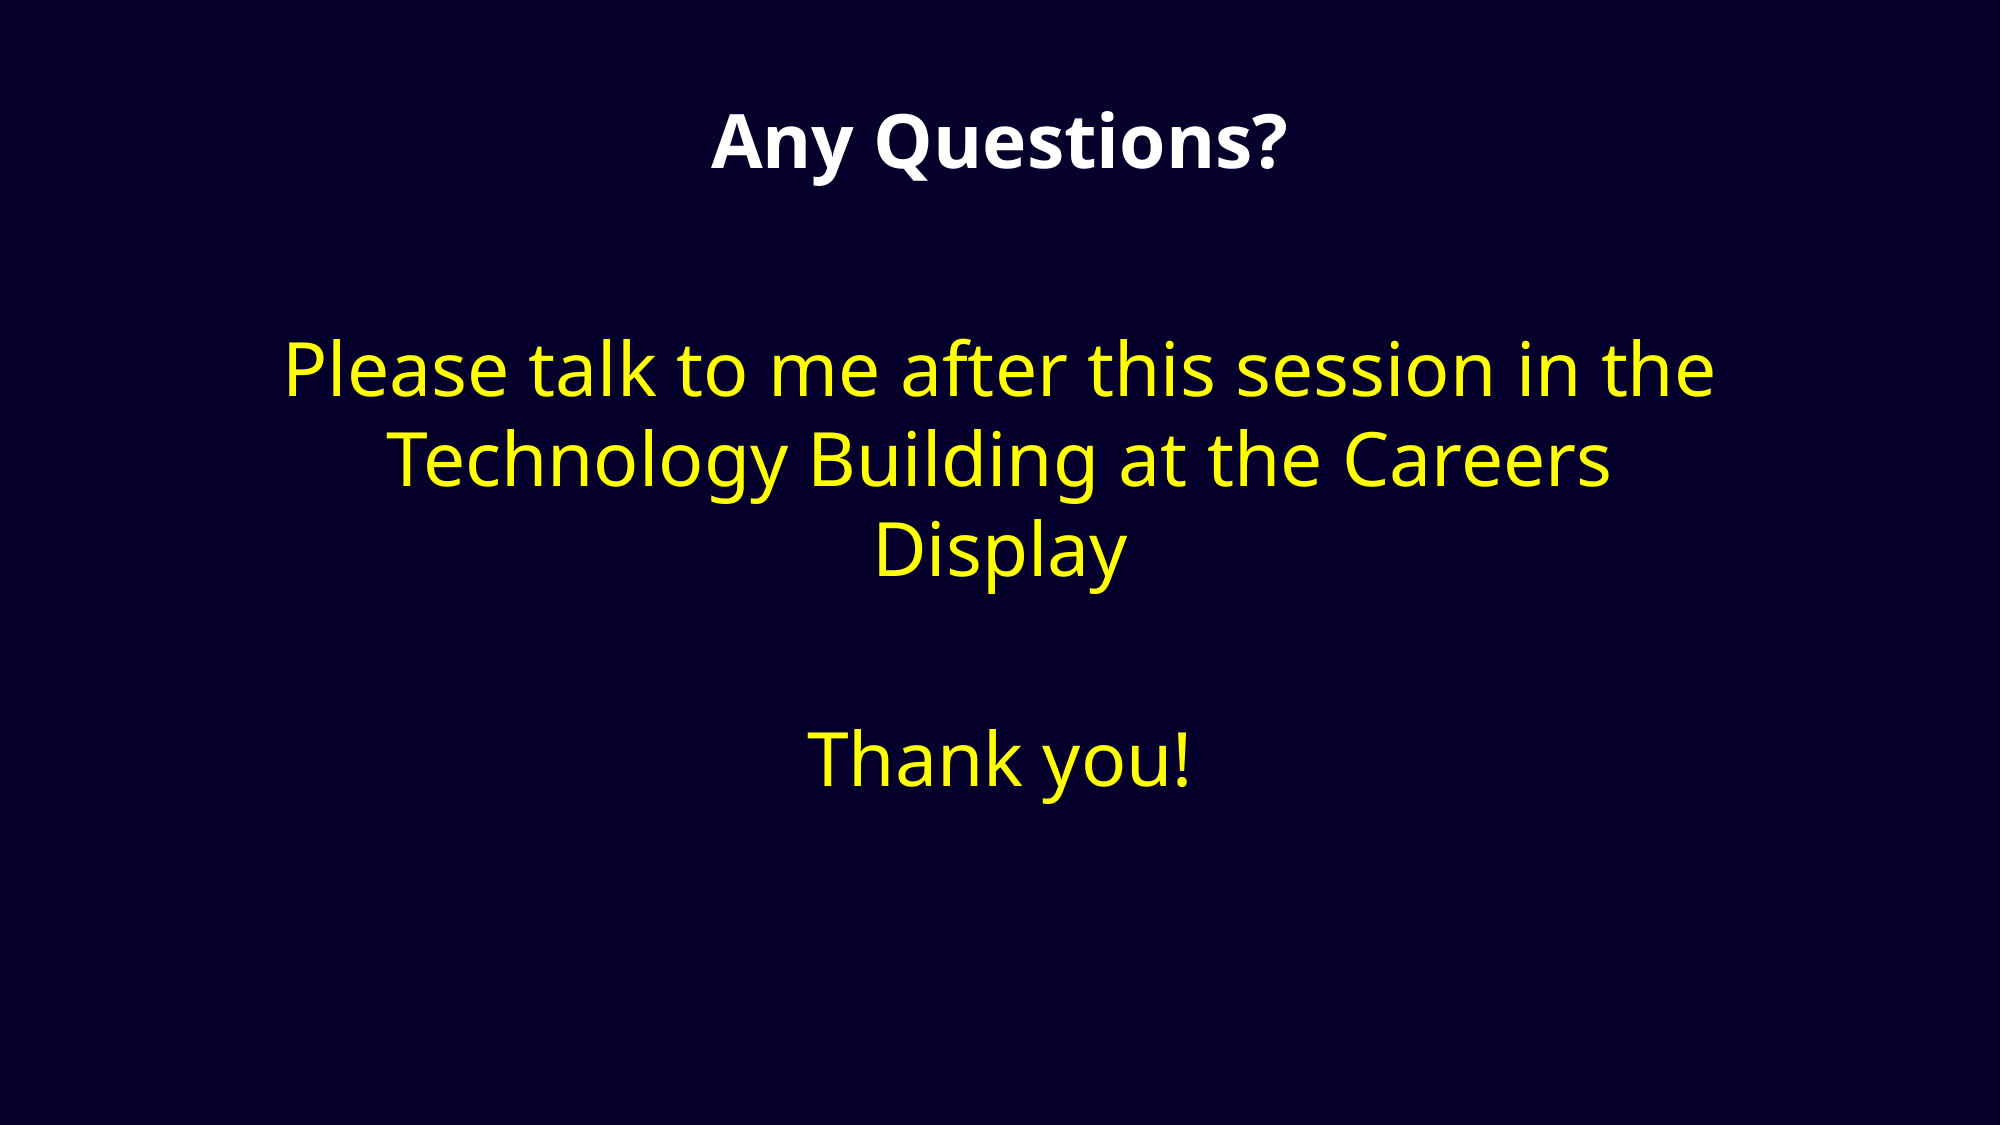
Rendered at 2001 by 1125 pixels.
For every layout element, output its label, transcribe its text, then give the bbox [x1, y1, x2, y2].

list Please talk to me after this session in the Technology Building at the Careers Display Thank you! [266, 314, 1734, 1057]
title Any Questions? [99, 45, 1900, 233]
